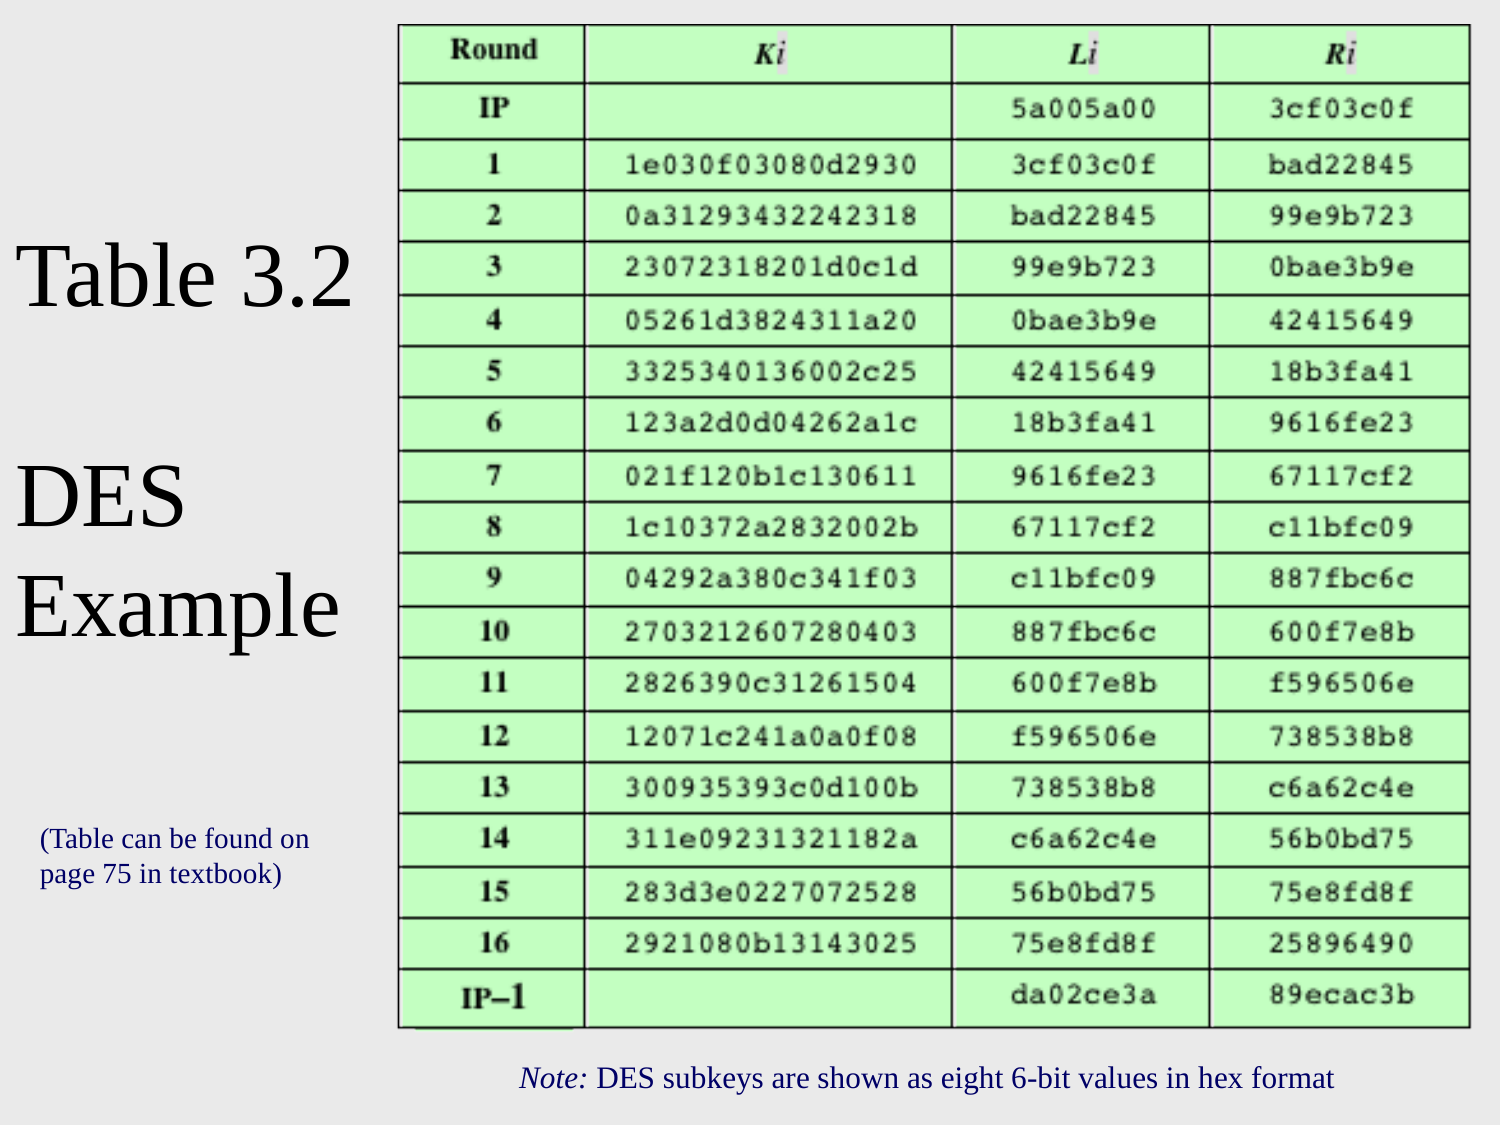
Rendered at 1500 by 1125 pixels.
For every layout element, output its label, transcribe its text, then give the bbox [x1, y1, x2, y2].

text_box (Table can be found on page 75 in textbook) [24, 812, 319, 898]
title Table 3.2 DES Example [0, 99, 319, 663]
text_box Note: DES subkeys are shown as eight 6-bit values in hex format [399, 1072, 1463, 1103]
picture [324, 24, 1500, 1063]
